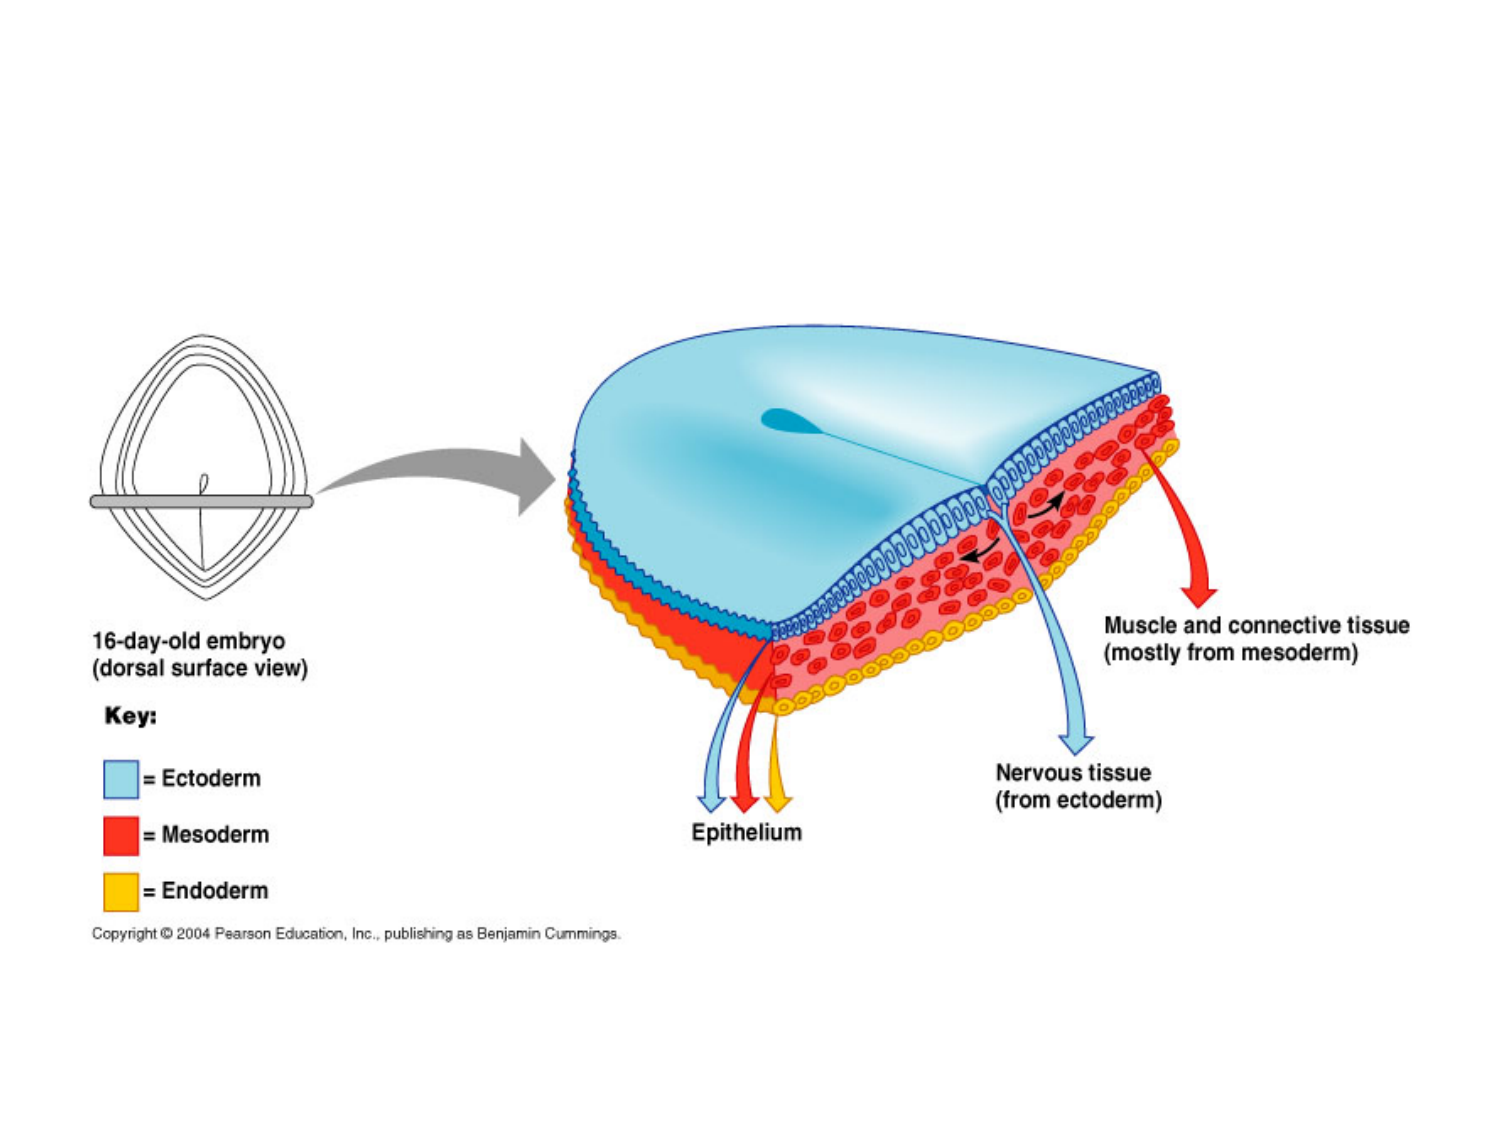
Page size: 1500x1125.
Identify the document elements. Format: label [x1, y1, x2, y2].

list [74, 309, 1426, 958]
